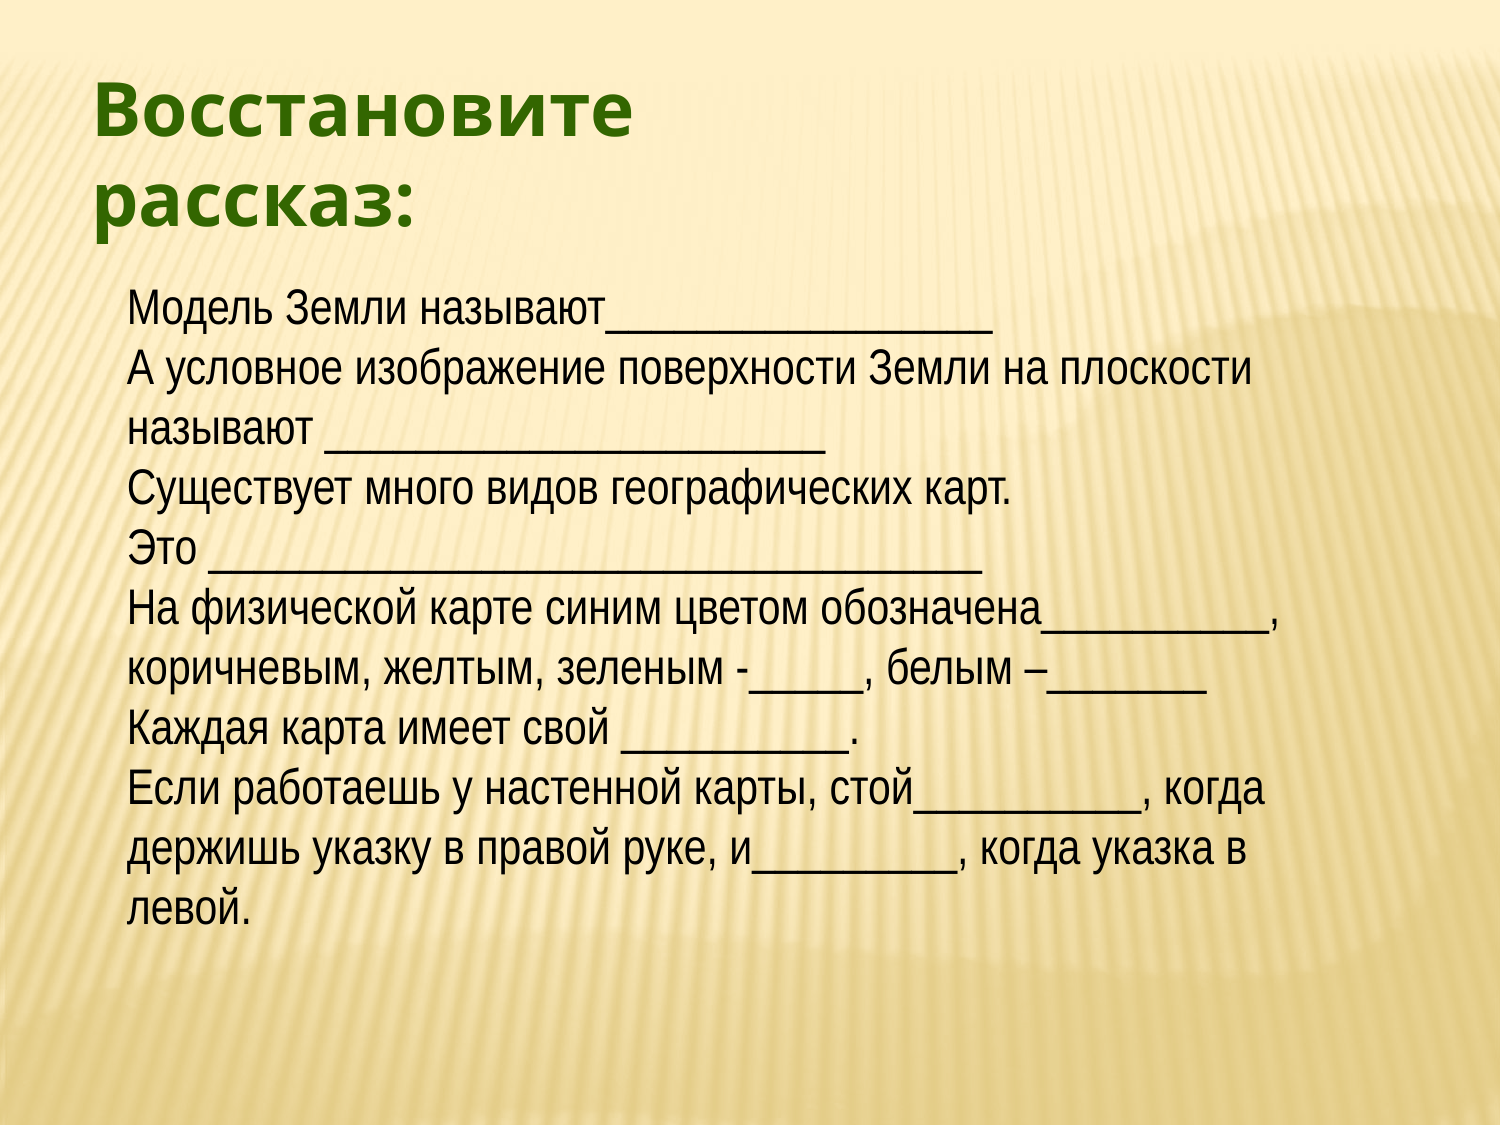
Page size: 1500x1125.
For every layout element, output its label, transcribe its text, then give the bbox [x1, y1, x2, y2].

text_box Модель Земли называют_________________ А условное изображение поверхности Земли на плоскости называют ______________________ Существует много видов географических карт. Это __________________________________ На физической карте синим цветом обозначена__________, коричневым, желтым, зеленым -_____, белым –_______ Каждая карта имеет свой __________. Если работаешь у настенной карты, стой__________, когда держишь указку в правой руке, и_________, когда указка в левой. [112, 267, 1306, 942]
text_box Восстановите рассказ: [76, 54, 952, 250]
